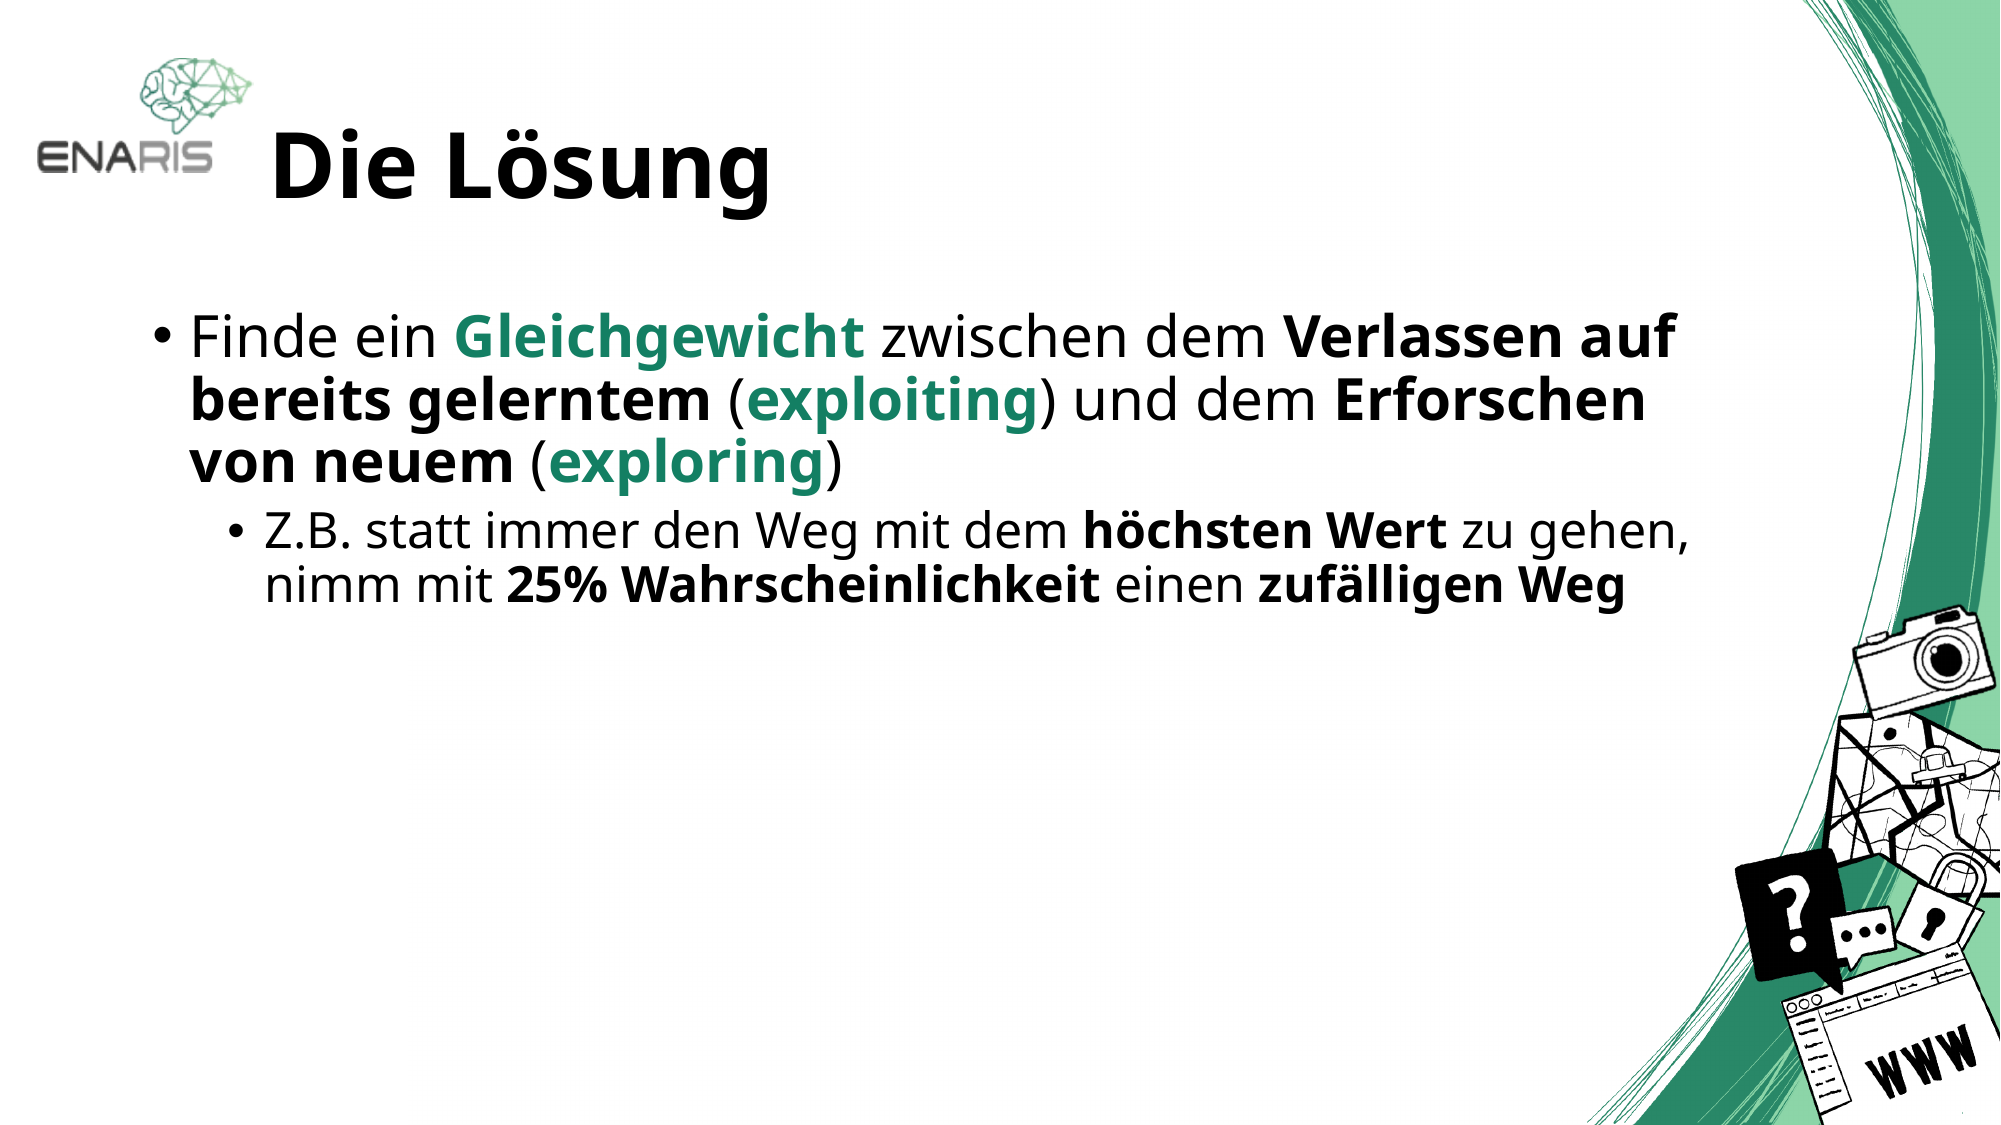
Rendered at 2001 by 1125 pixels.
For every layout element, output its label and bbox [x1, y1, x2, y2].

picture [37, 58, 254, 173]
list [137, 299, 1728, 1014]
title [253, 59, 1863, 278]
picture [408, 0, 2000, 1125]
